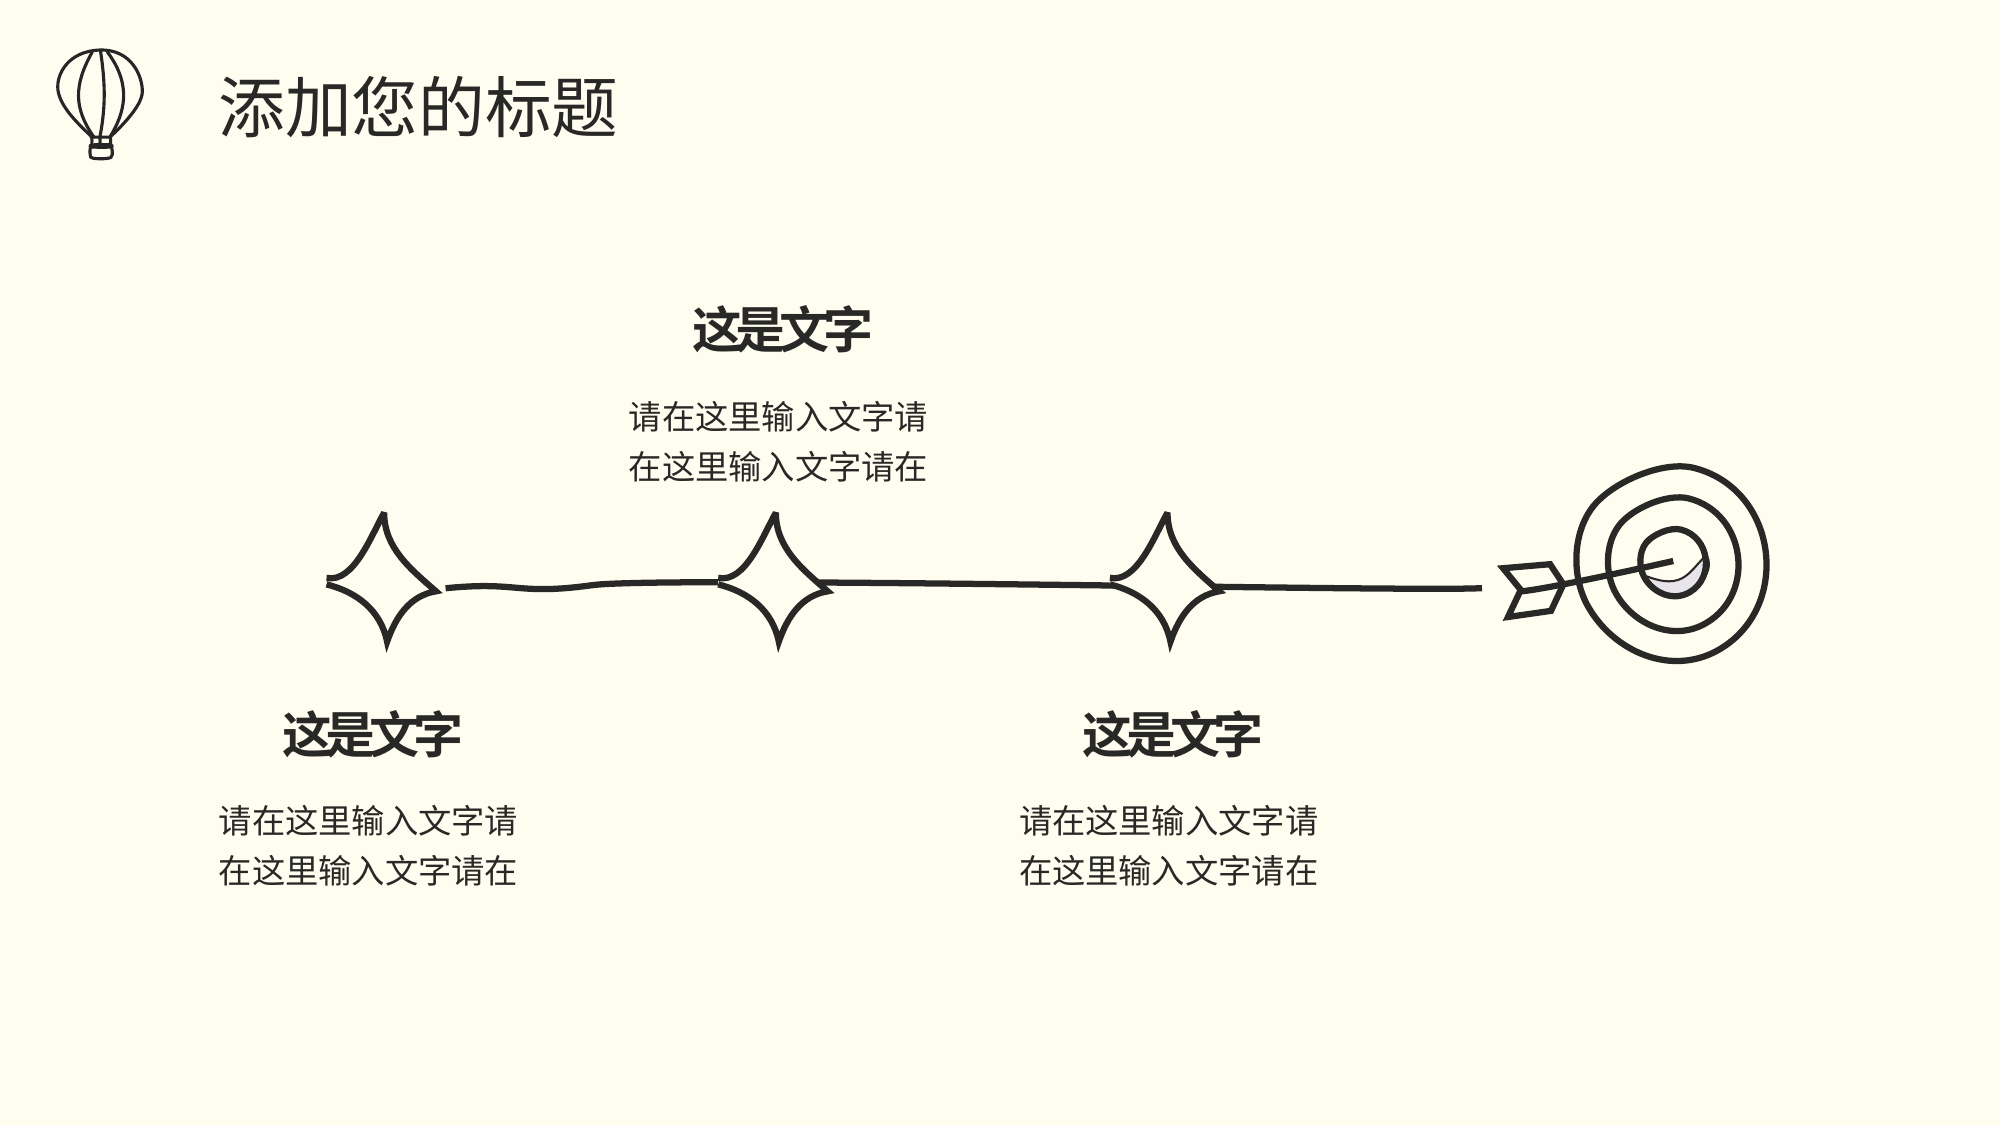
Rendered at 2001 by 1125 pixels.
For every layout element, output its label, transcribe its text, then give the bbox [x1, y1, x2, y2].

text_box 添加您的标题 [203, 57, 654, 153]
text_box 这是文字 [248, 695, 497, 771]
text_box [718, 512, 828, 642]
text_box [819, 582, 1121, 589]
text_box 这是文字 [1048, 695, 1298, 771]
text_box [1109, 512, 1220, 642]
text_box 这是文字 [658, 291, 907, 366]
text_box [1527, 451, 1761, 687]
text_box [445, 582, 729, 590]
text_box 请在这里输入文字请在这里输入文字请在 [614, 378, 952, 494]
text_box 请在这里输入文字请在这里输入文字请在 [1004, 783, 1342, 898]
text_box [57, 49, 143, 159]
text_box [326, 512, 437, 642]
text_box 请在这里输入文字请在这里输入文字请在 [204, 783, 542, 898]
